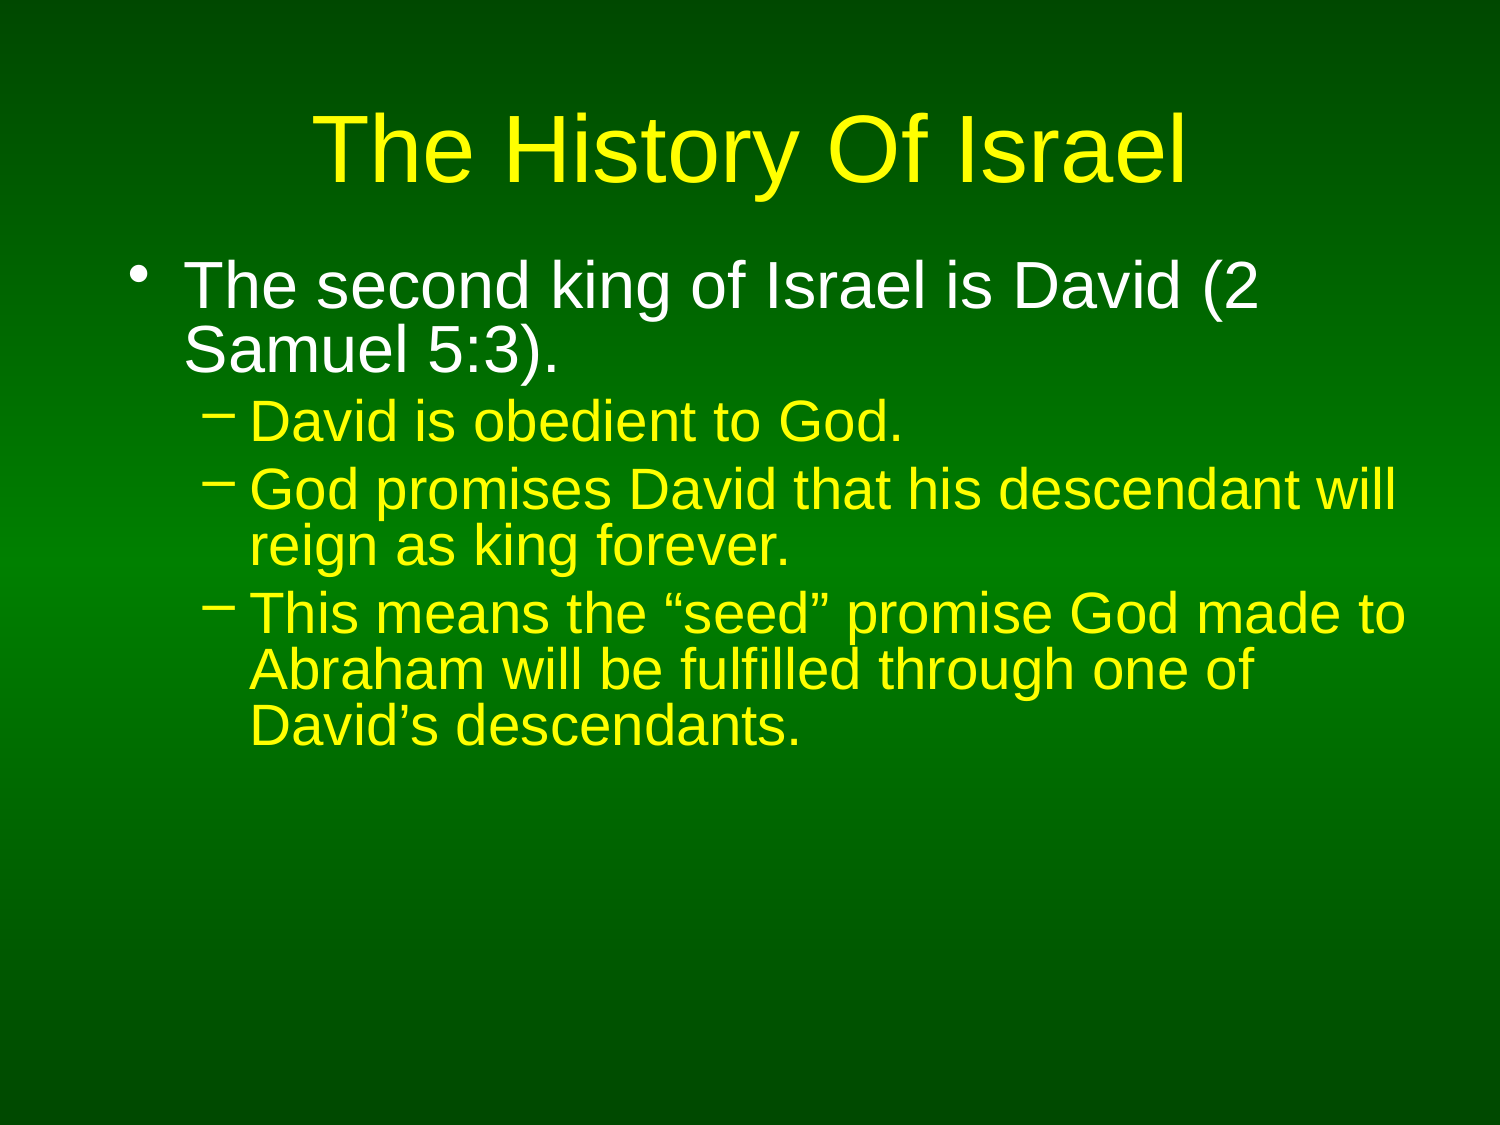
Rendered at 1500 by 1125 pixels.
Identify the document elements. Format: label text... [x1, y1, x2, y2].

title The History Of Israel [37, 50, 1463, 238]
list The second king of Israel is David (2 Samuel 5:3). David is obedient to God. God promises David that his descendant will reign as king forever. This means the “seed” promise God made to Abraham will be fulfilled through one of David’s descendants. [112, 249, 1438, 838]
